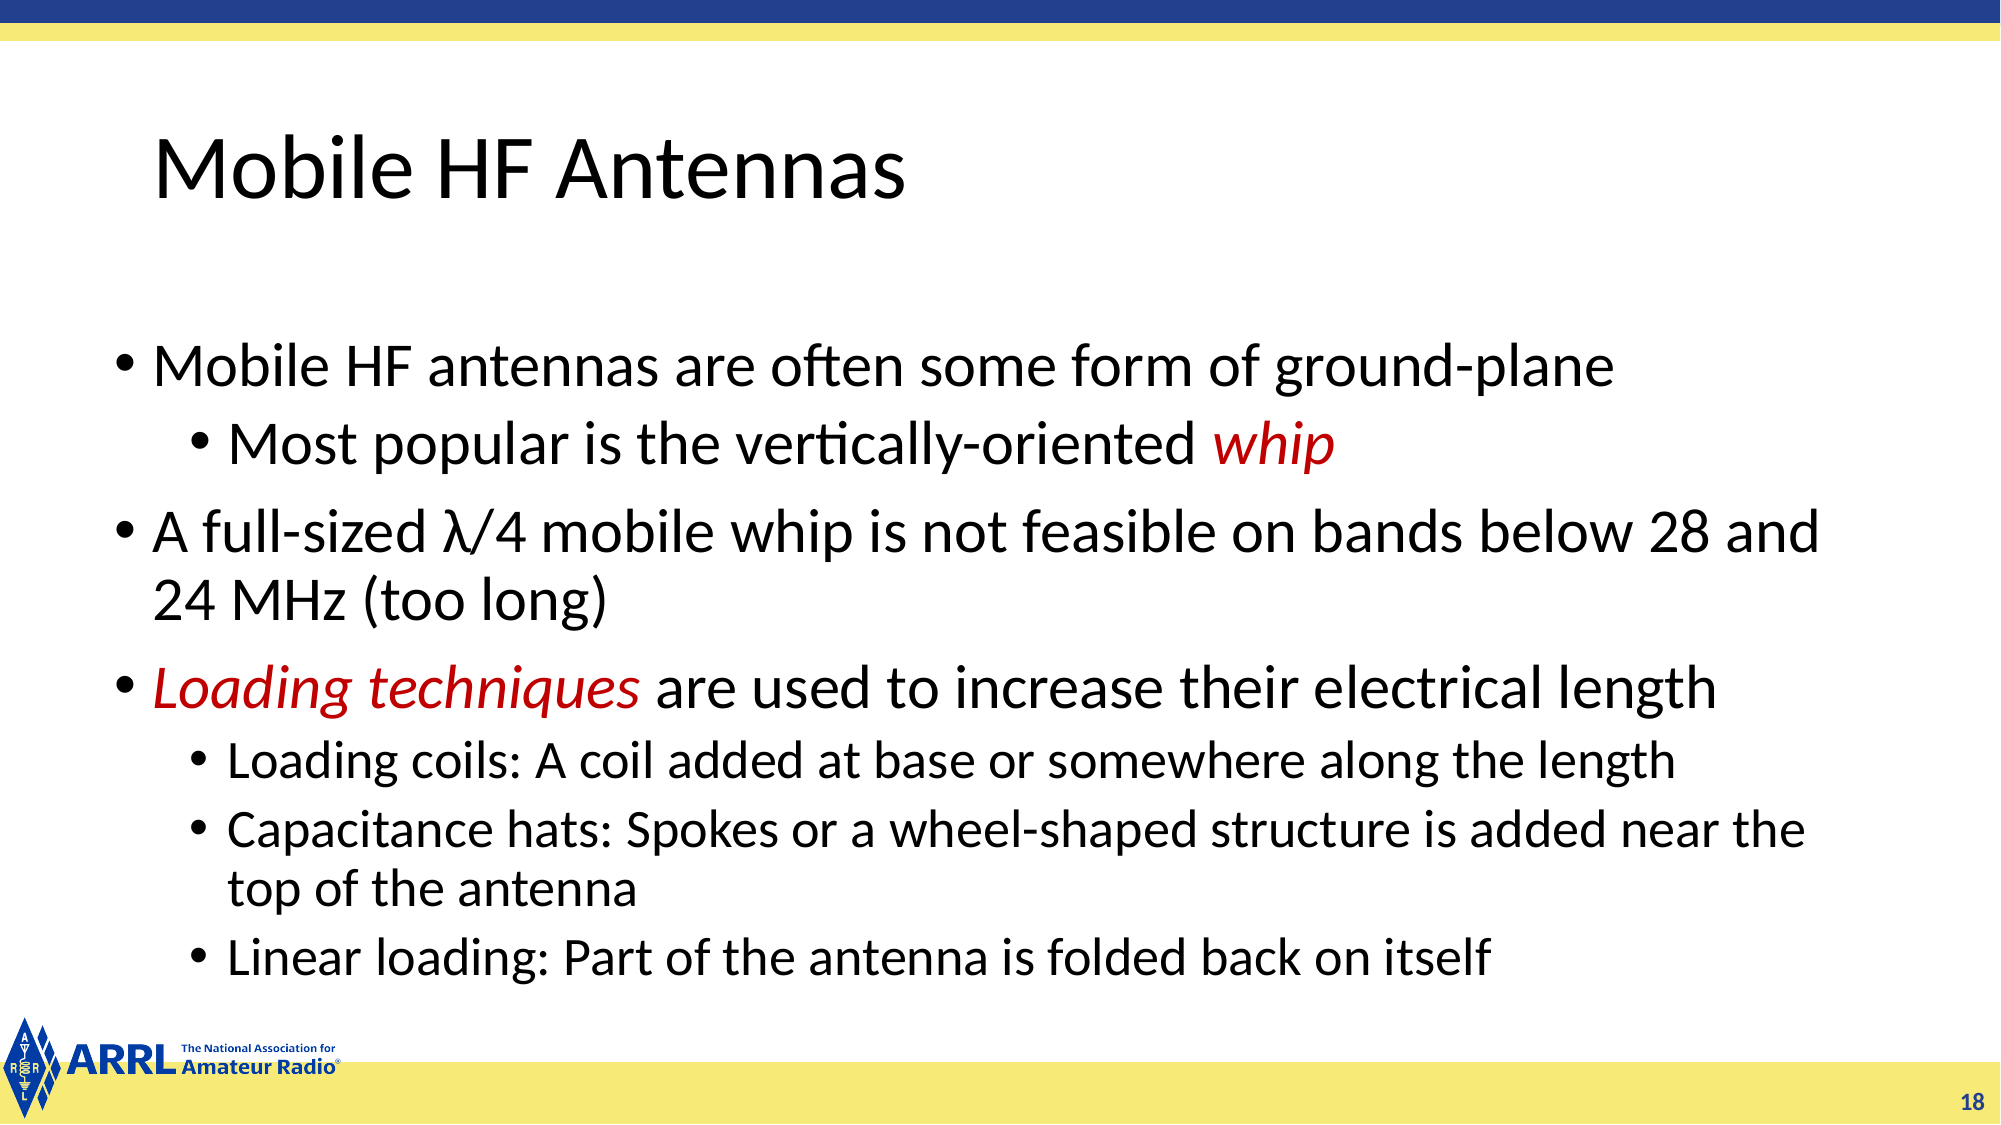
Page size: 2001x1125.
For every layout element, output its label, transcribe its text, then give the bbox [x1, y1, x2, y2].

list Mobile HF antennas are often some form of ground-plane Most popular is the vertically-oriented whip A full-sized λ/4 mobile whip is not feasible on bands below 28 and 24 MHz (too long) Loading techniques are used to increase their electrical length Loading coils: A coil added at base or somewhere along the length Capacitance hats: Spokes or a wheel-shaped structure is added near the top of the antenna Linear loading: Part of the antenna is folded back on itself [99, 324, 1900, 1075]
title Mobile HF Antennas [137, 59, 1863, 278]
picture [1, 1015, 342, 1121]
